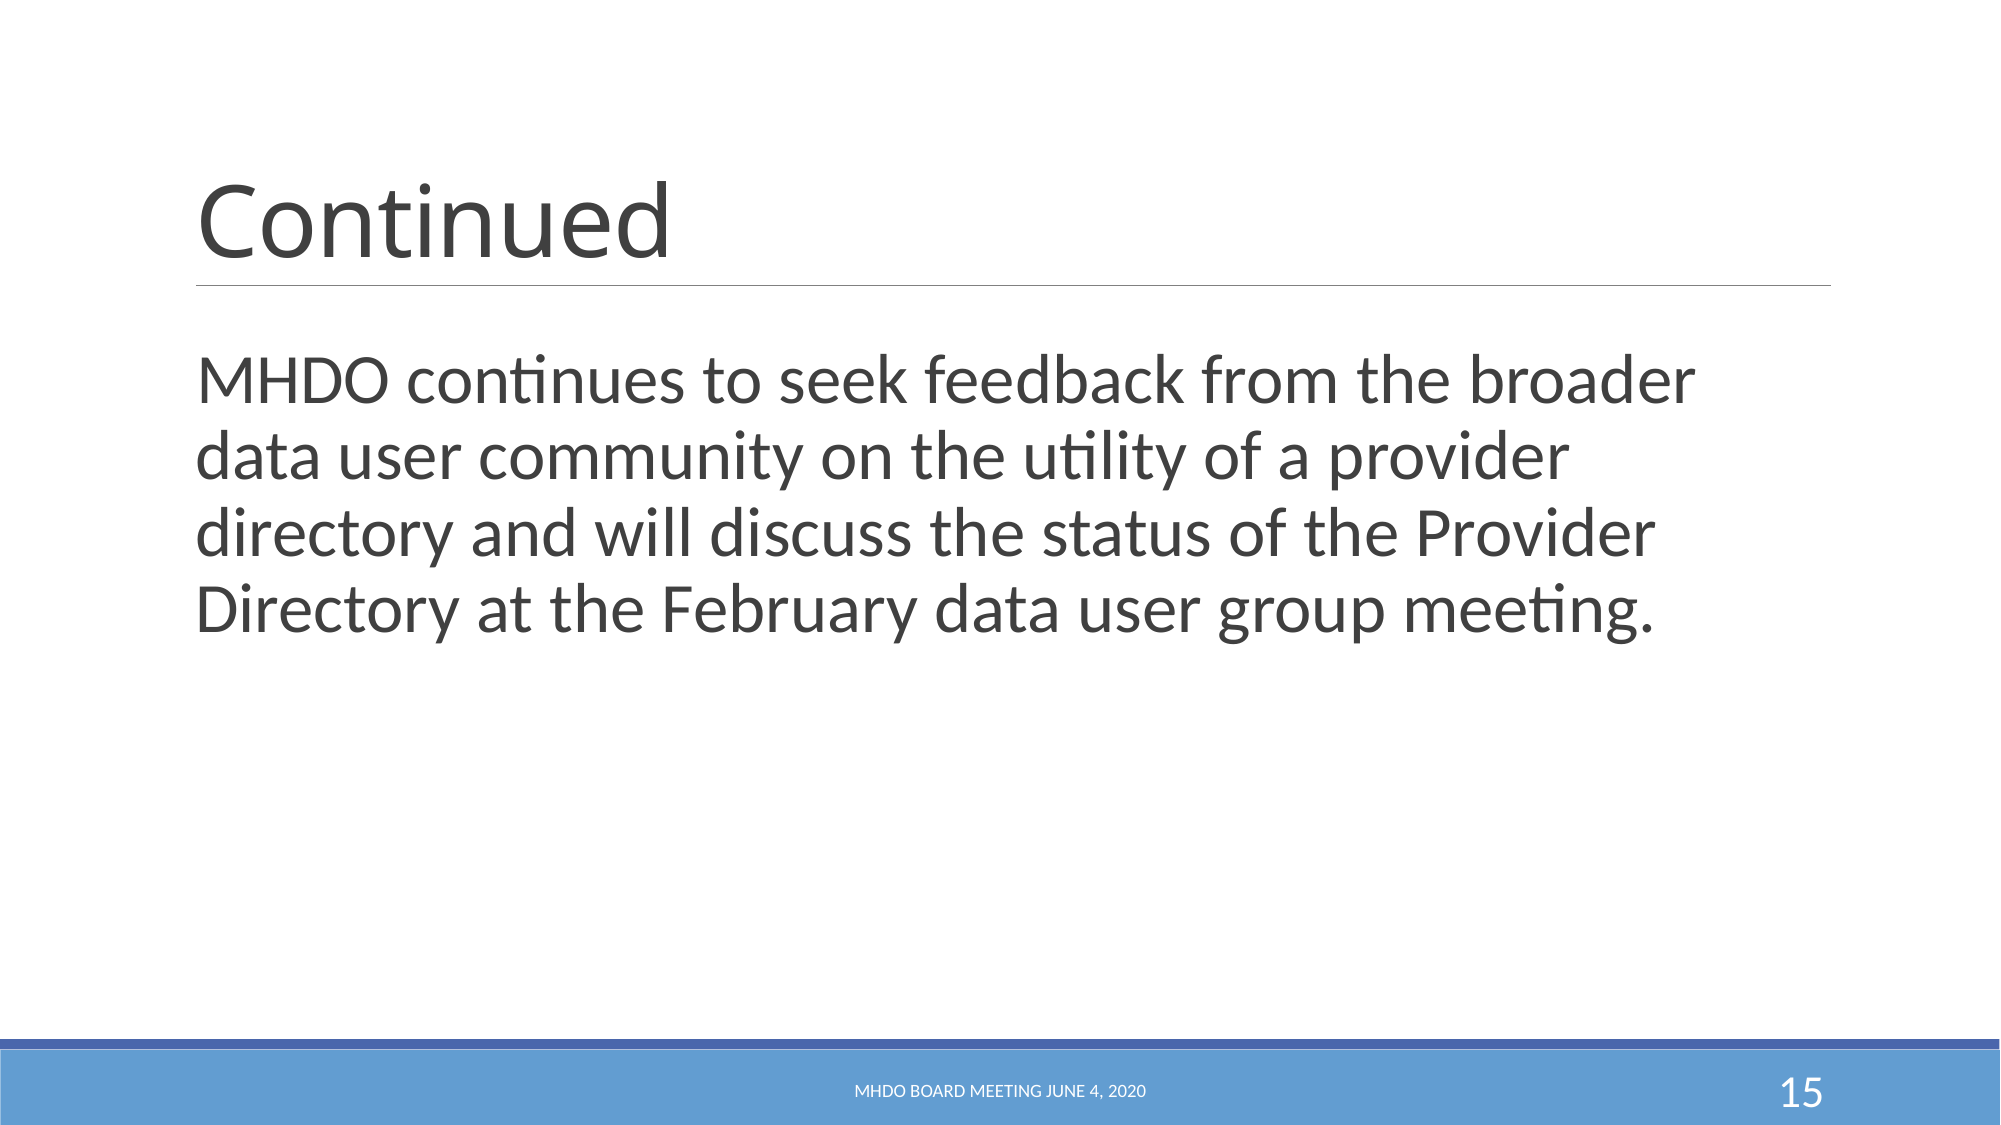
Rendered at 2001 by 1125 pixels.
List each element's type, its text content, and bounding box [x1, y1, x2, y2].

slide_number 15 [1624, 1059, 1840, 1120]
footer MHDO Board Meeting June 4, 2020 [604, 1059, 1396, 1120]
title Continued [180, 47, 1840, 285]
list MHDO continues to seek feedback from the broader data user community on the utility of a provider directory and will discuss the status of the Provider Directory at the February data user group meeting. [180, 334, 1840, 963]
